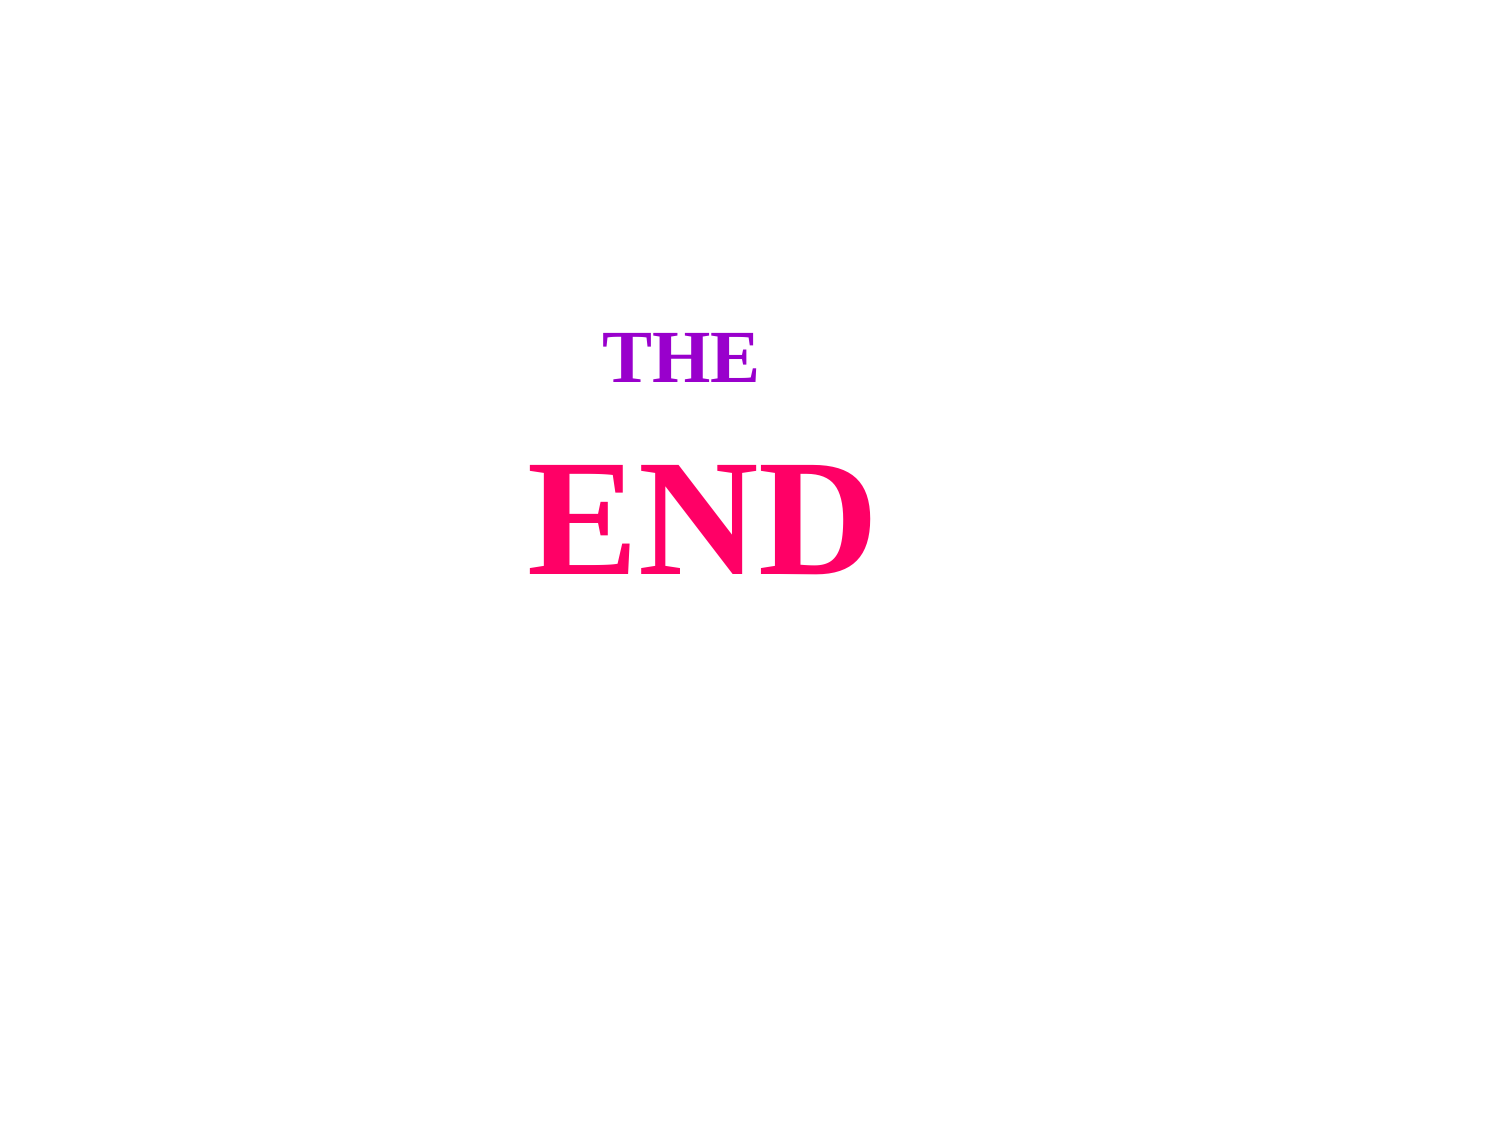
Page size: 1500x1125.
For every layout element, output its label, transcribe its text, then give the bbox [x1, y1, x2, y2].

text_box END [512, 399, 1458, 615]
text_box THE [587, 299, 776, 399]
